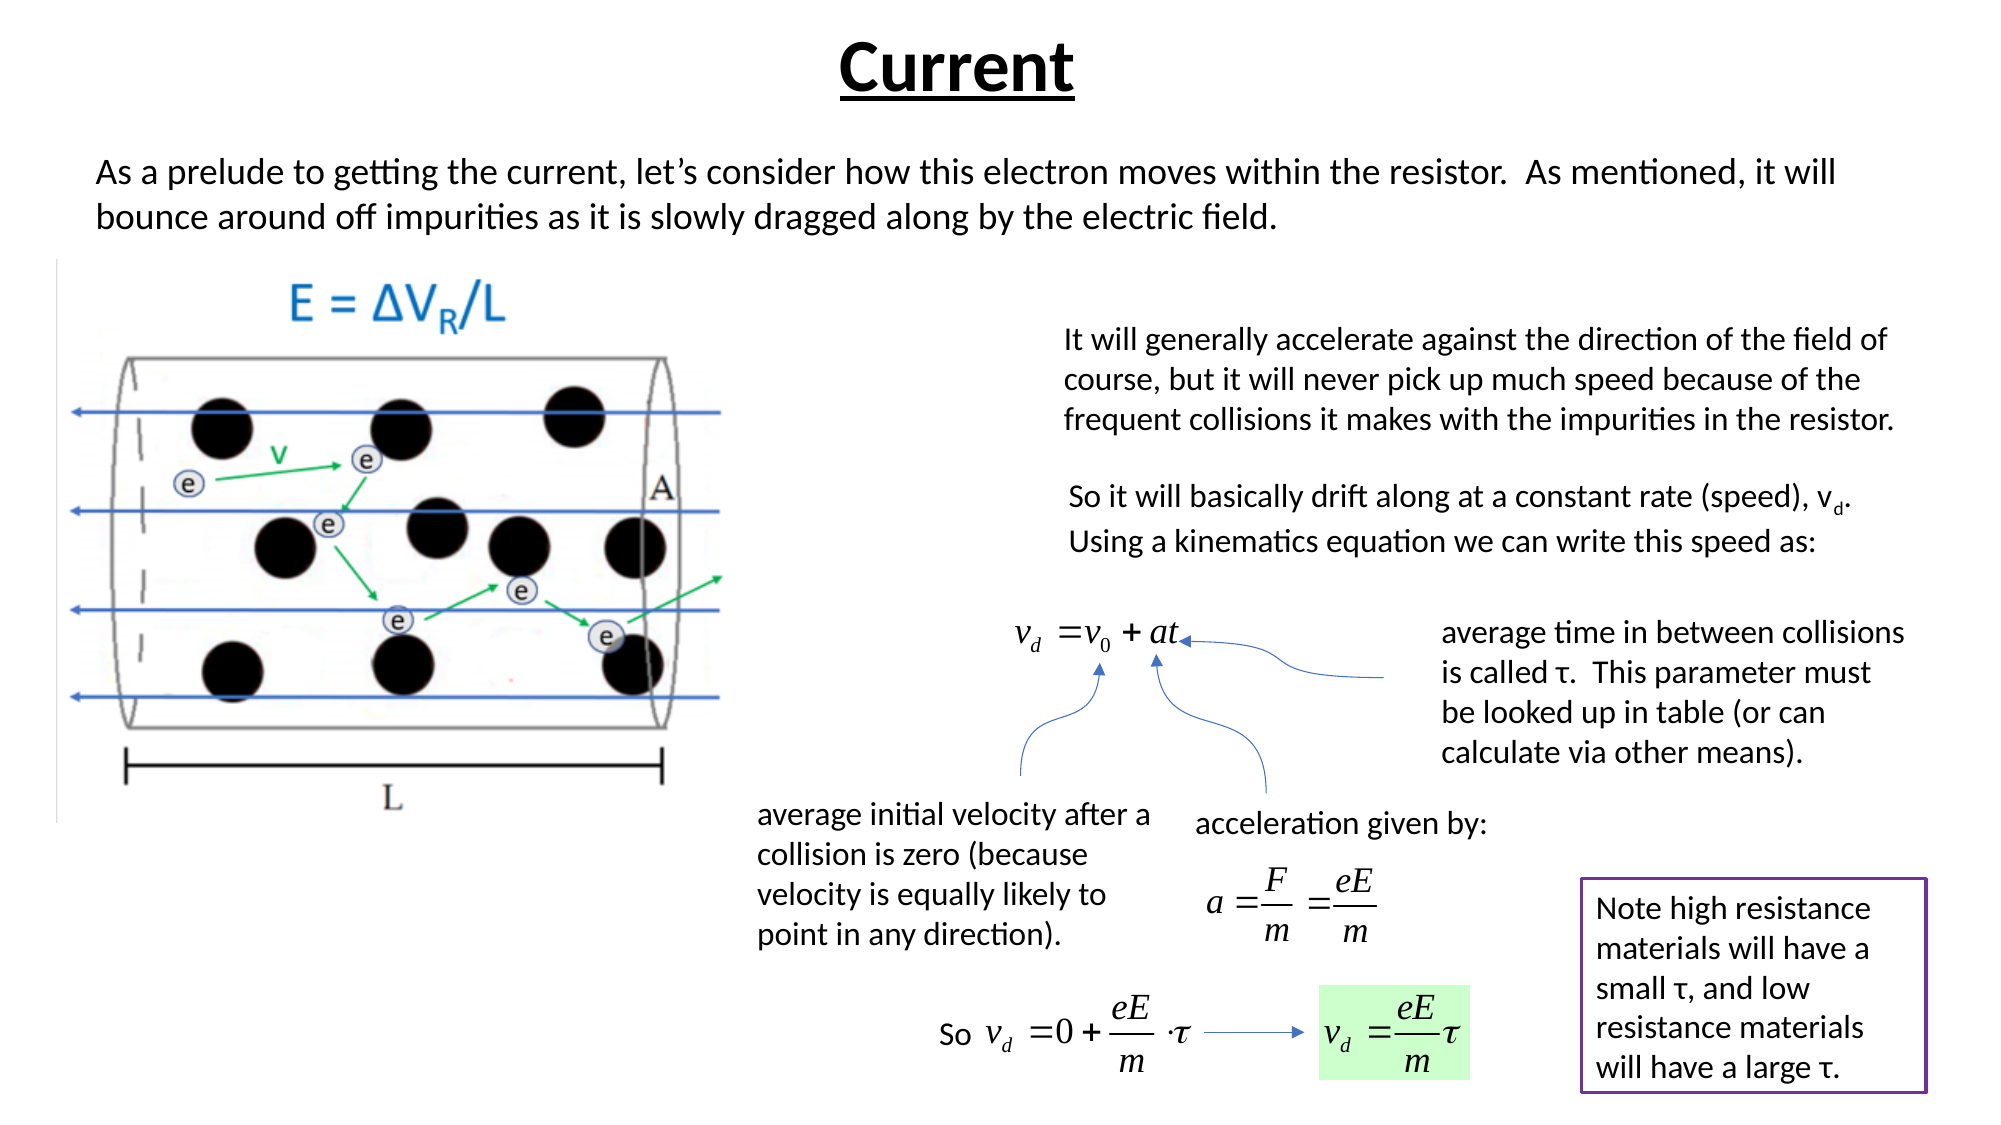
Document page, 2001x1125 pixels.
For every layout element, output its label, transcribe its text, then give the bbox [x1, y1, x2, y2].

text_box Note high resistance materials will have a small τ, and low resistance materials will have a large τ. [1581, 878, 1927, 1093]
text_box average initial velocity after a collision is zero (because velocity is equally likely to point in any direction). [742, 785, 1188, 960]
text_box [1141, 668, 1281, 779]
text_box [1318, 984, 1470, 1080]
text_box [1299, 857, 1384, 951]
text_box So it will basically drift along at a constant rate (speed), vd. Using a kinematics equation we can write this speed as: [1053, 466, 1868, 567]
text_box It will generally accelerate against the direction of the field of course, but it will never pick up much speed because of the frequent collisions it makes with the impurities in the resistor. [1049, 310, 1933, 445]
text_box As a prelude to getting the current, let’s consider how this electron moves within the resistor. As mentioned, it will bounce around off impurities as it is slowly dragged along by the electric field. [80, 139, 1939, 244]
picture [56, 253, 726, 823]
text_box So [924, 1004, 980, 1060]
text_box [980, 984, 1200, 1080]
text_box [1200, 856, 1300, 950]
text_box Current [825, 18, 1122, 131]
text_box average time in between collisions is called τ. This parameter must be looked up in table (or can calculate via other means). [1426, 602, 1927, 778]
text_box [1003, 679, 1117, 760]
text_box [1009, 606, 1188, 662]
text_box acceleration given by: [1180, 794, 1504, 850]
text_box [1178, 641, 1384, 678]
